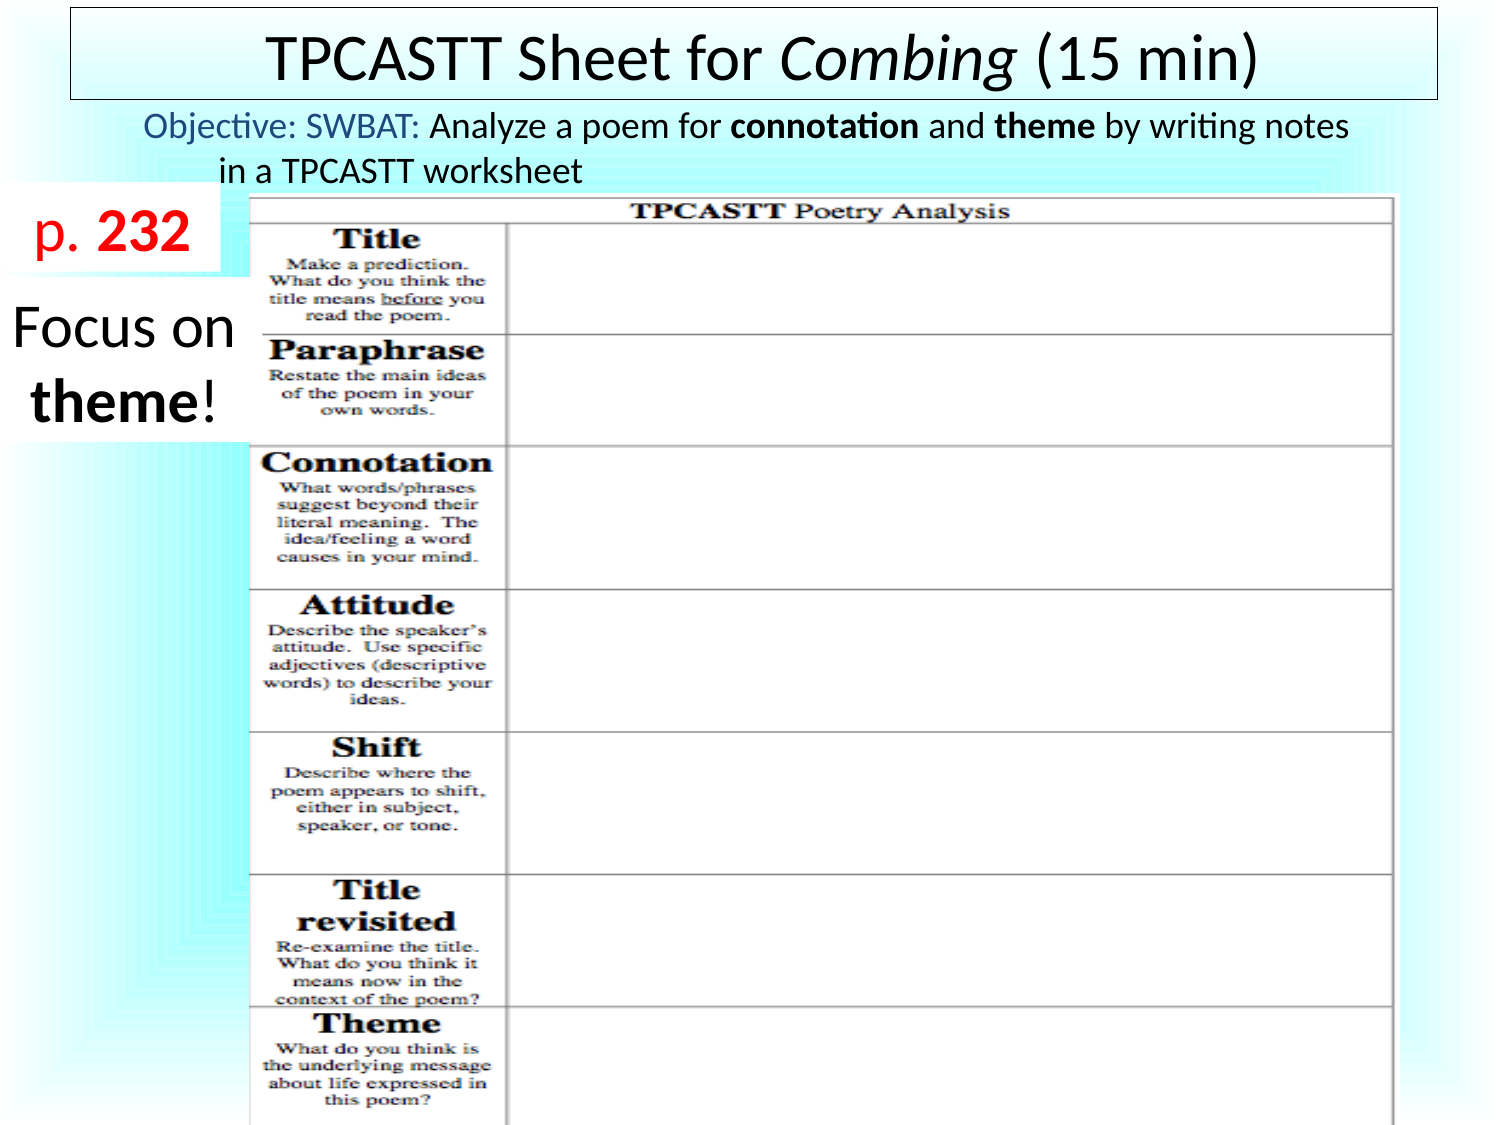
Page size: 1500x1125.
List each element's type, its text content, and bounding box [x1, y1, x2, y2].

picture [249, 193, 1401, 1125]
text_box Objective: SWBAT: Analyze a poem for connotation and theme by writing notes in a TPCASTT worksheet [24, 93, 1367, 199]
text_box Focus on theme! [0, 277, 244, 442]
text_box p. 232 [4, 182, 221, 272]
title TPCASTT Sheet for Combing (15 min) [70, 7, 1438, 100]
